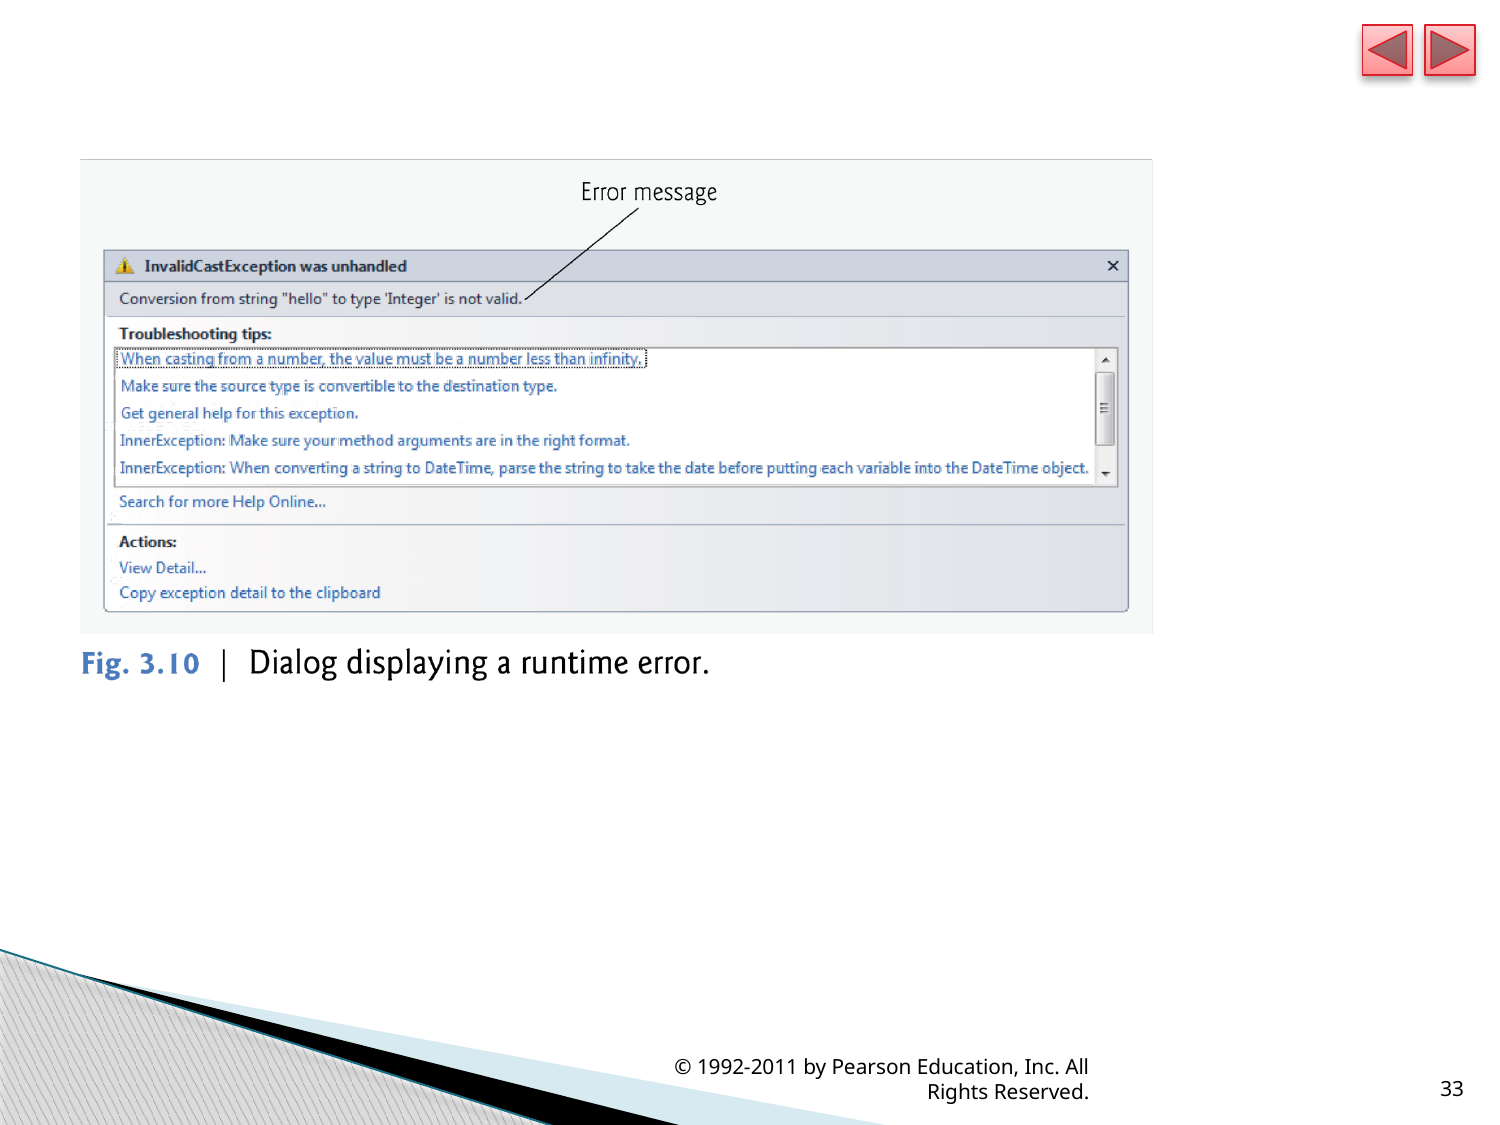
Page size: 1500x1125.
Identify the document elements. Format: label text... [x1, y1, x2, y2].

slide_number 33 [1418, 1051, 1479, 1112]
footer © 1992-2011 by Pearson Education, Inc. All Rights Reserved. [650, 1051, 1105, 1112]
picture [0, 106, 1500, 1018]
